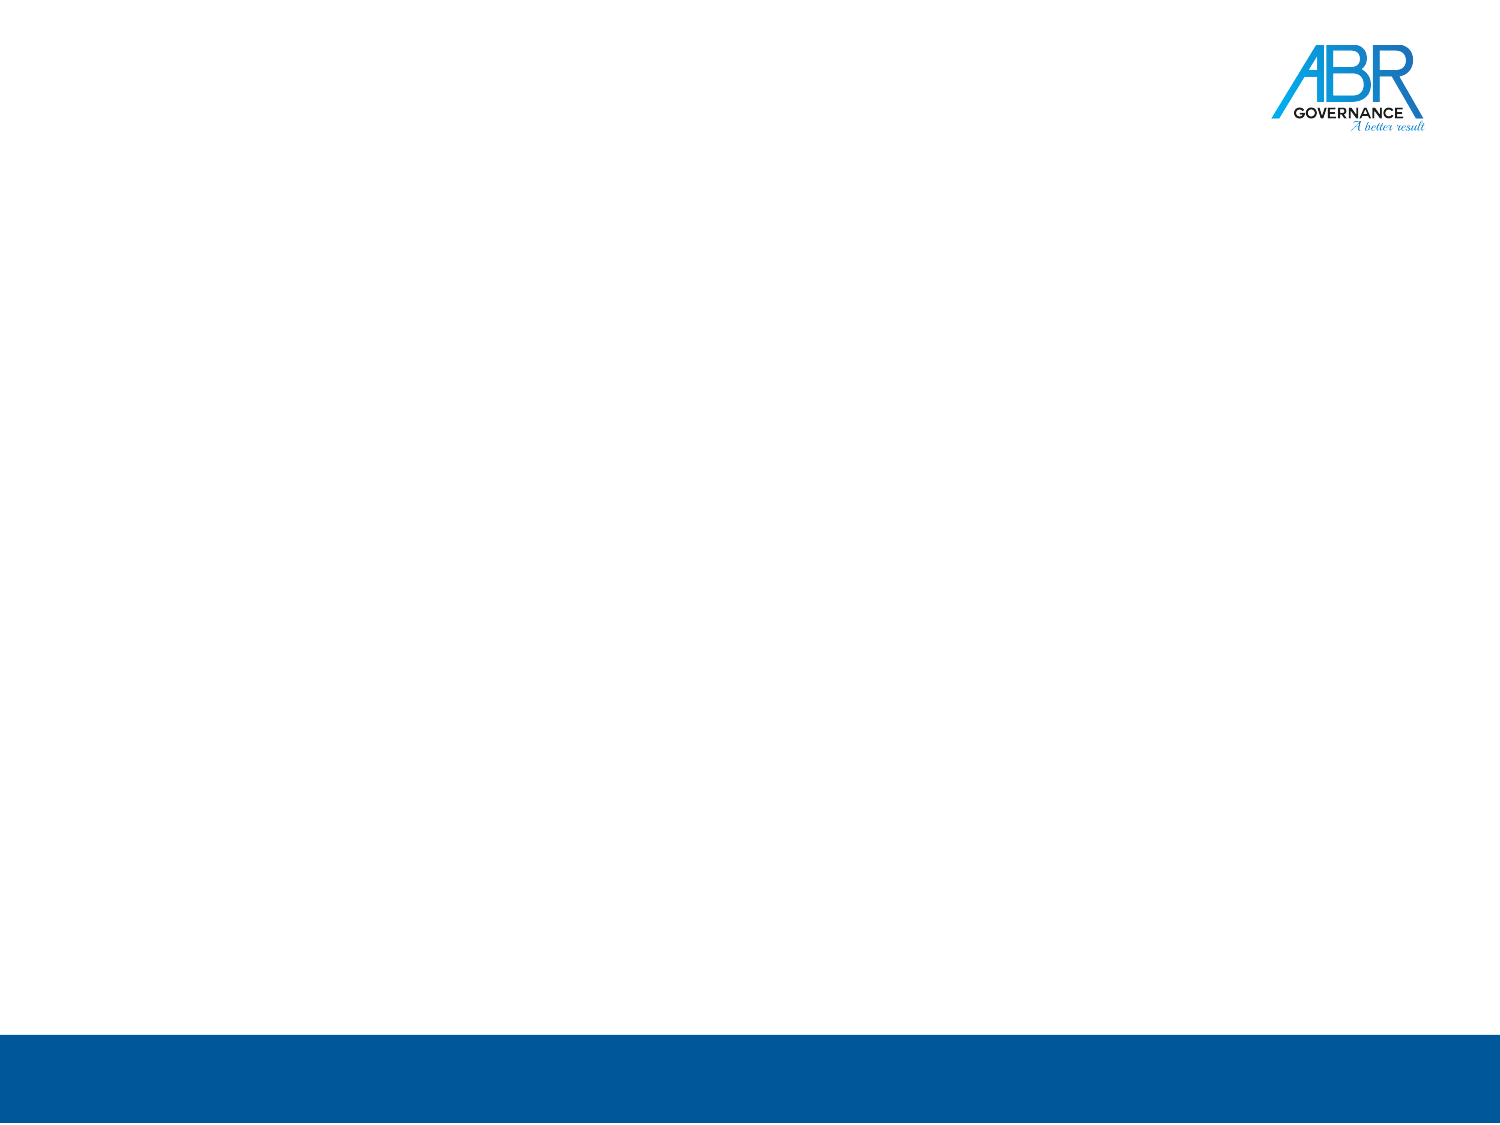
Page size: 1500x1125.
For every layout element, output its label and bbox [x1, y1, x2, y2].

picture [1311, 59, 1317, 69]
picture [1271, 45, 1315, 116]
picture [1271, 45, 1425, 131]
